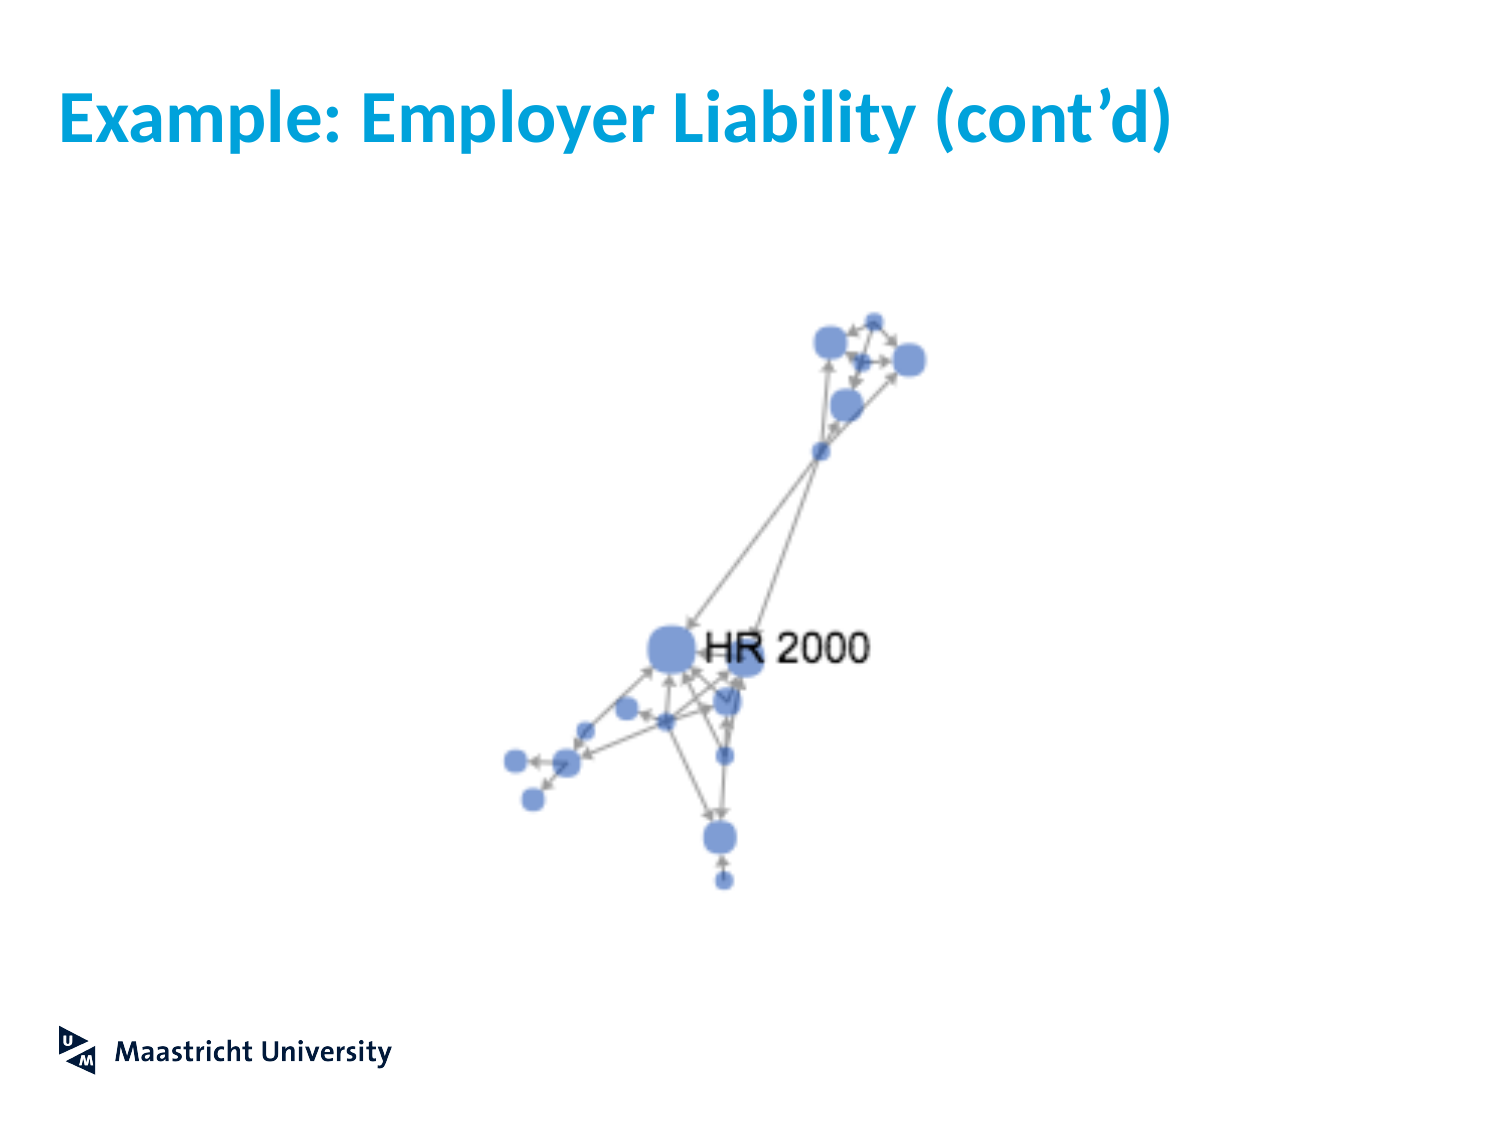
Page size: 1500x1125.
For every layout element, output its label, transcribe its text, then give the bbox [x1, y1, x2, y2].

picture [59, 1012, 405, 1096]
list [462, 282, 1066, 933]
title Example: Employer Liability (cont’d) [59, 67, 1425, 192]
